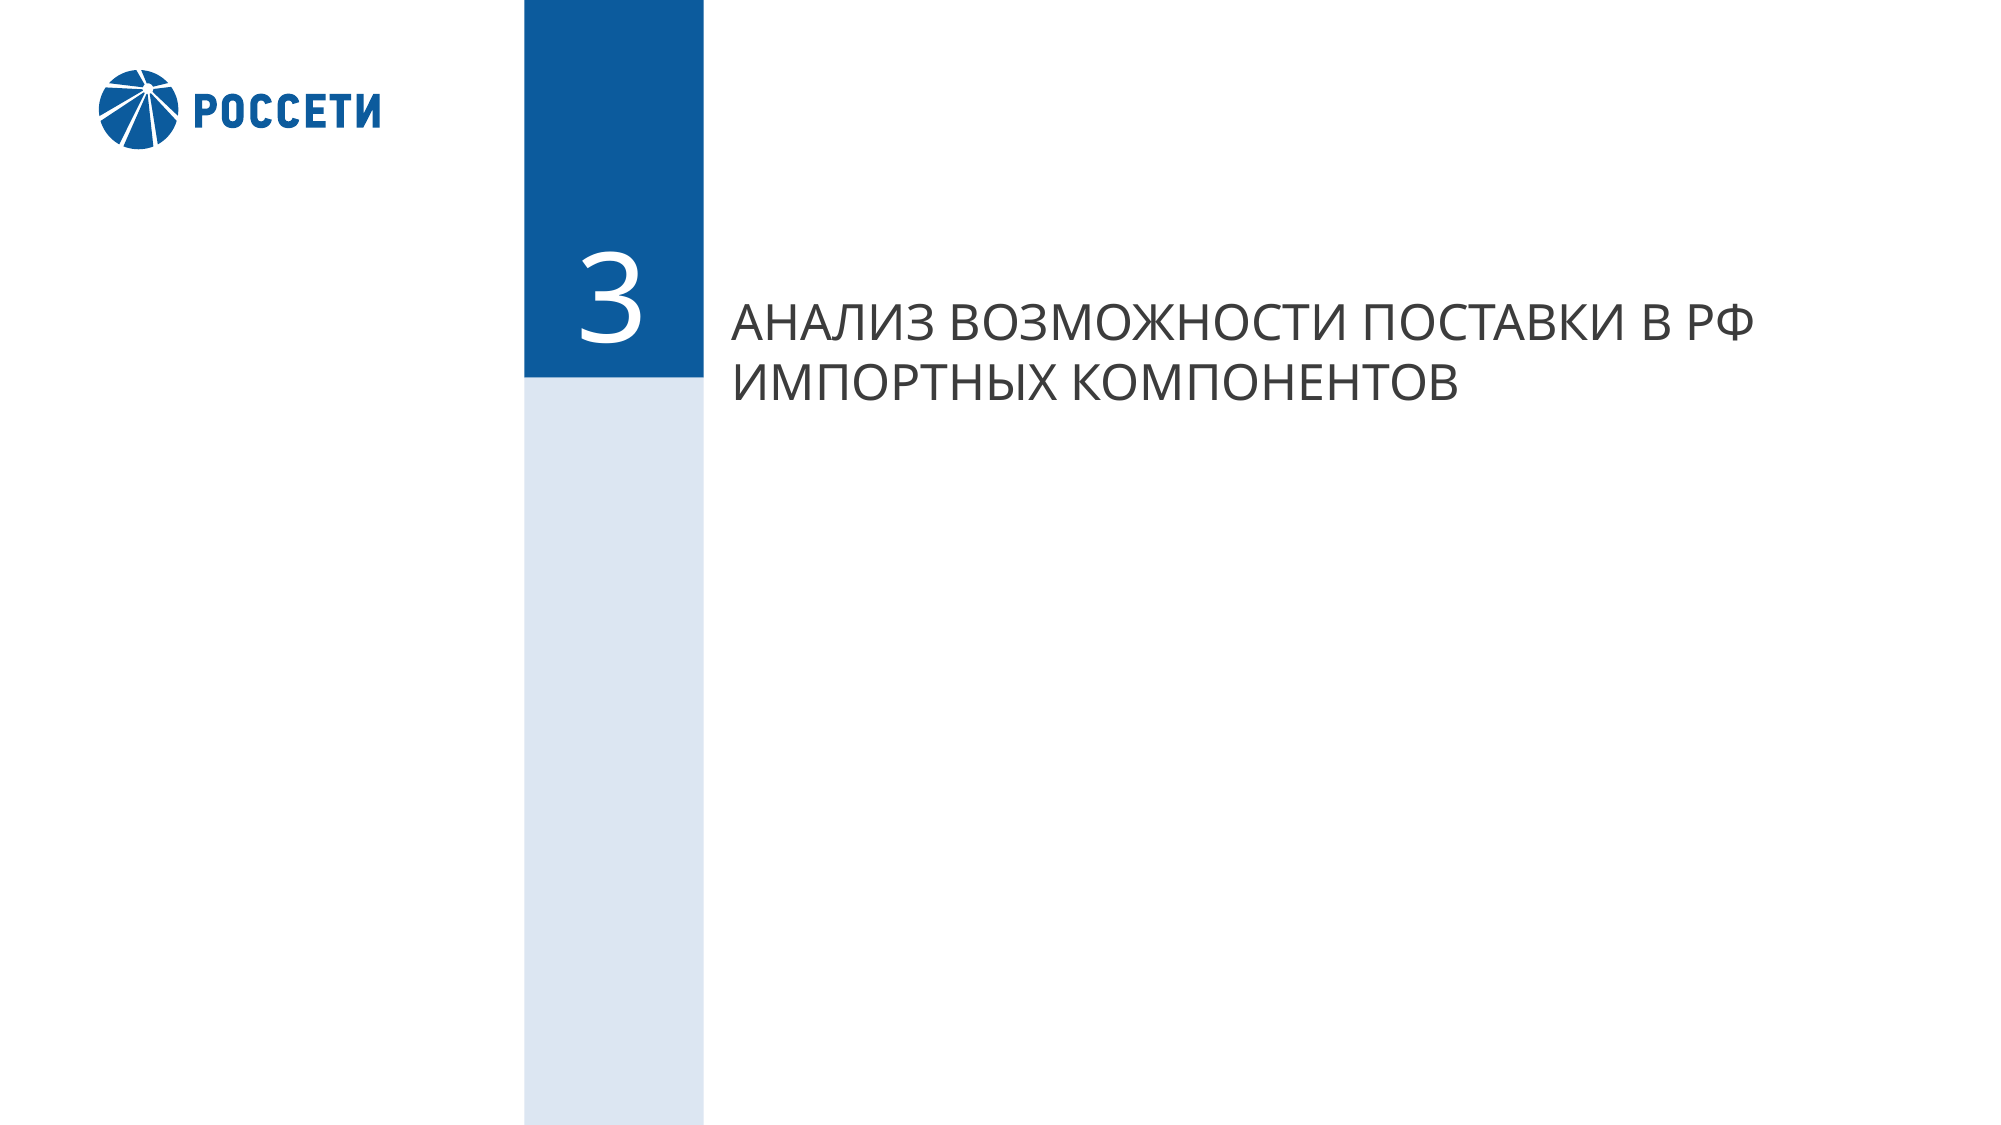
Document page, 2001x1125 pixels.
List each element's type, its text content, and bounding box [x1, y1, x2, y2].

list 3 [543, 220, 682, 364]
list АНАЛИЗ ВОЗМОЖНОСТИ ПОСТАВКИ В РФ ИМПОРТНЫХ КОМПОНЕНТОВ [731, 290, 1816, 504]
